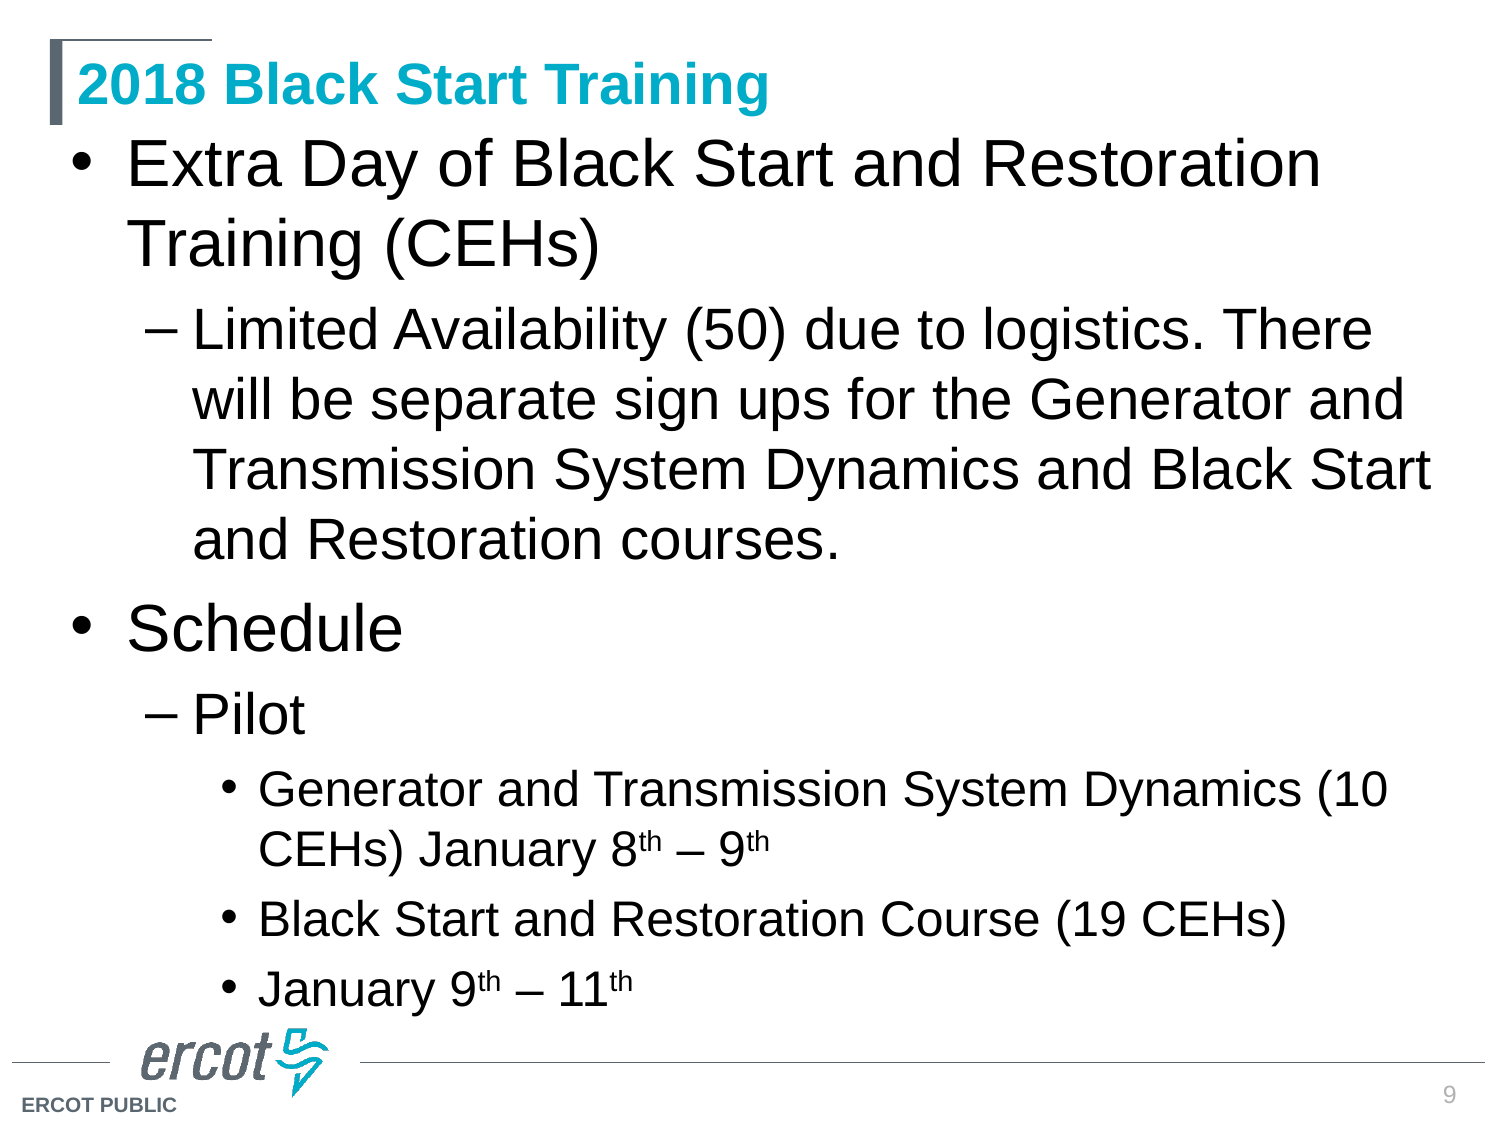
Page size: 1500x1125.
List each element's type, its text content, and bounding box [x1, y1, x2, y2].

list Extra Day of Black Start and Restoration Training (CEHs) Limited Availability (50) due to logistics. There will be separate sign ups for the Generator and Transmission System Dynamics and Black Start and Restoration courses. Schedule Pilot Generator and Transmission System Dynamics (10 CEHs) January 8th – 9th Black Start and Restoration Course (19 CEHs) January 9th – 11th [55, 112, 1456, 1025]
title 2018 Black Start Training [62, 39, 1450, 112]
slide_number 9 [1412, 1076, 1488, 1112]
picture [137, 1025, 332, 1100]
